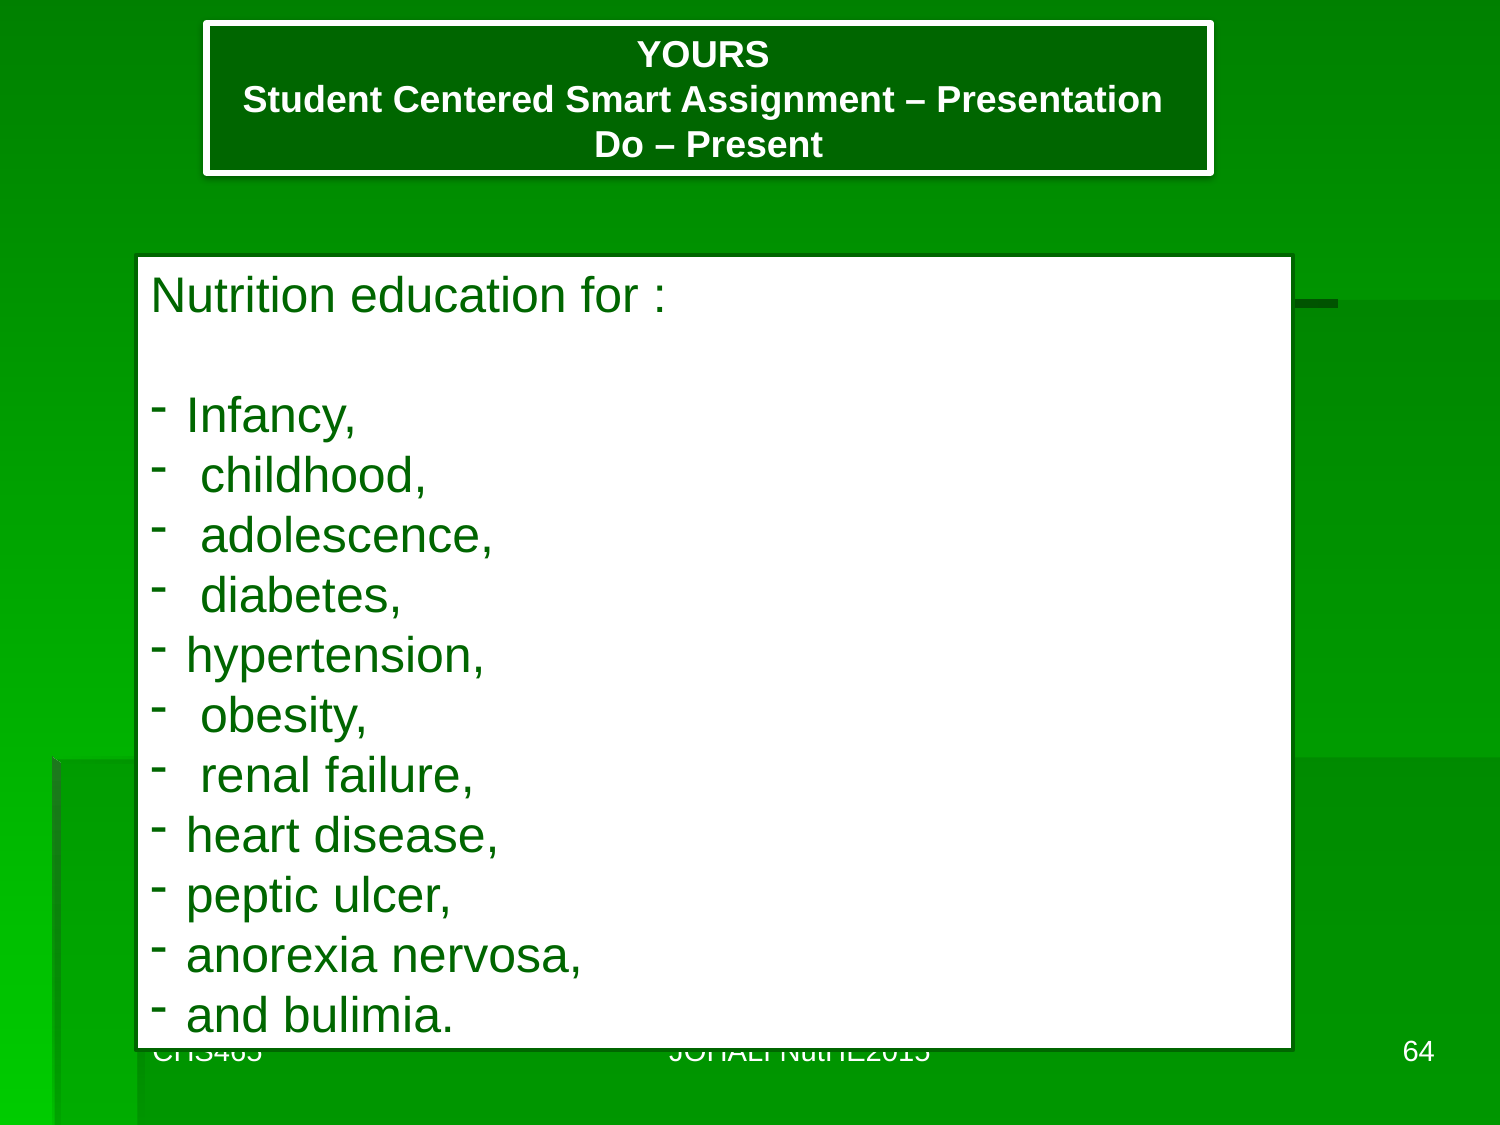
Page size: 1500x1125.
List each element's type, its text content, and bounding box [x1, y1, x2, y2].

slide_number CHS465 [137, 1052, 450, 1103]
text_box Nutrition education for : Infancy, childhood, adolescence, diabetes, hypertension, obesity, renal failure, heart disease, peptic ulcer, anorexia nervosa, and bulimia. [134, 253, 1295, 1052]
text_box YOURS Student Centered Smart Assignment – Presentation Do – Present [203, 20, 1214, 176]
footer JOHALI NutHE2015 [562, 1052, 1038, 1103]
slide_number 64 [1137, 1024, 1451, 1103]
